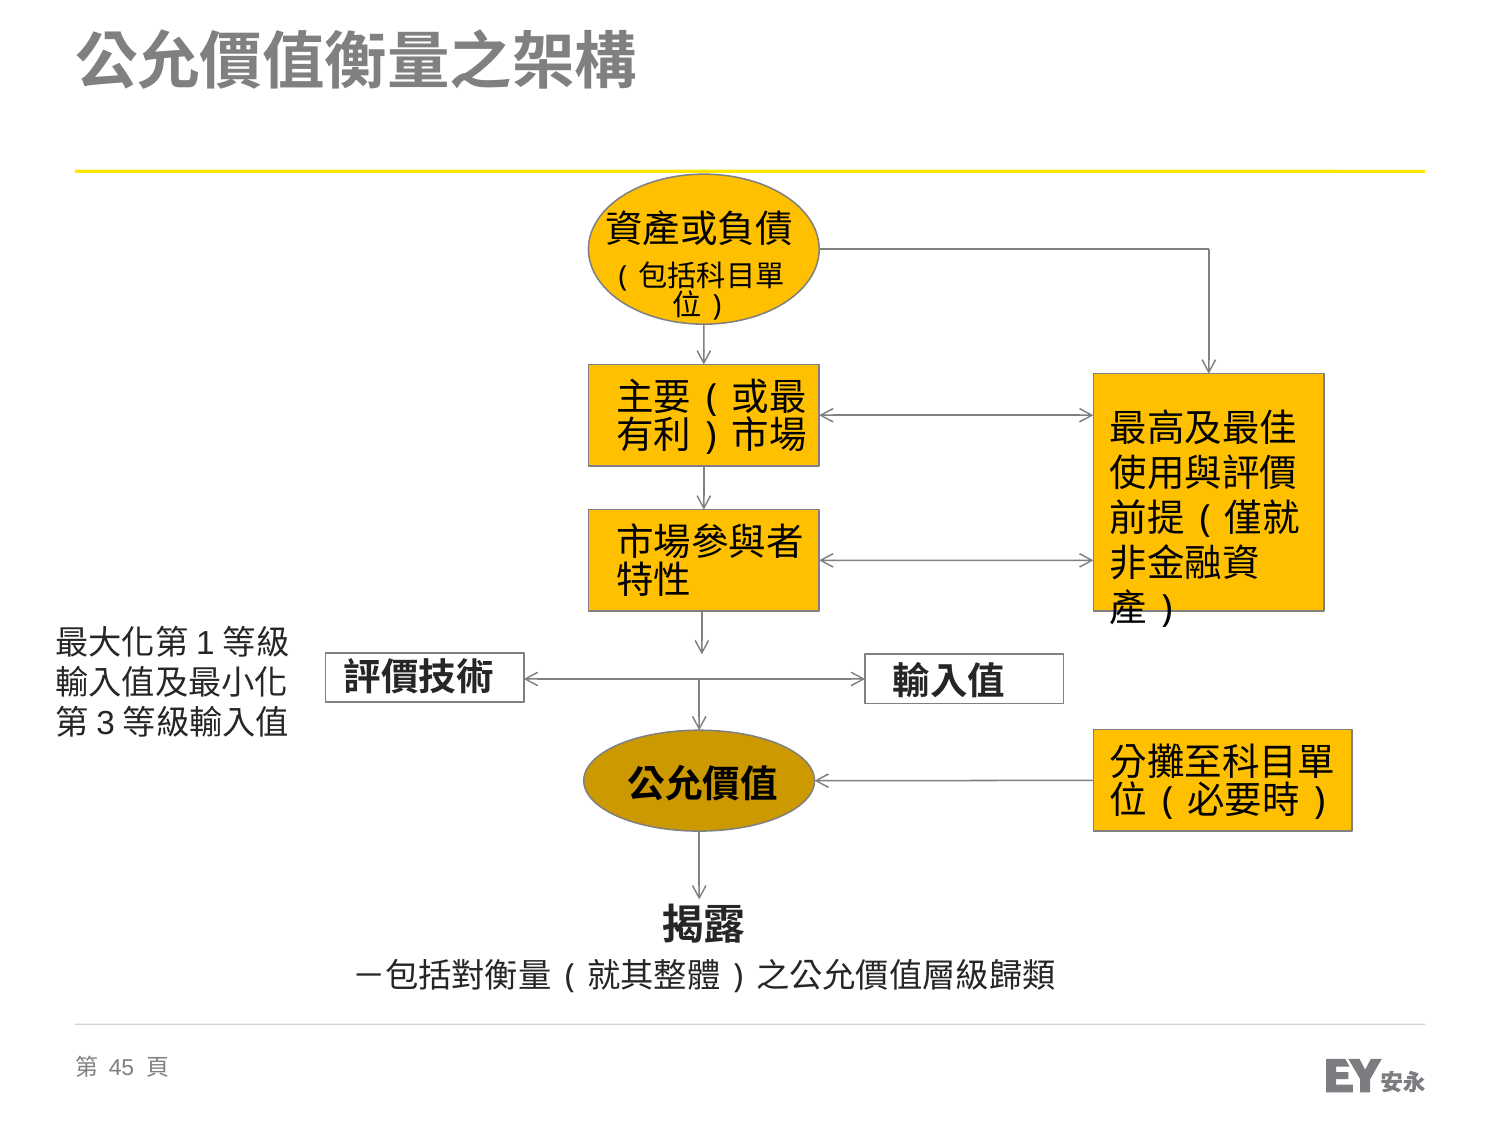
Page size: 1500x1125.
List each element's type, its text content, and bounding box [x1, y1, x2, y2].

text_box 資產或負債 (包括科目單位) [600, 205, 799, 322]
text_box 公允價值 [627, 760, 827, 805]
text_box 最高及最佳使用與評價前提(僅就非金融資產) [1109, 397, 1309, 629]
title 公允價值衡量之架構 [75, 33, 1425, 175]
text_box [586, 362, 821, 468]
text_box 揭露 －包括對衡量(就其整體)之公允價值層級歸類 [344, 899, 1064, 995]
text_box 最大化第1等級輸入值及最小化第3等級輸入值 [55, 615, 303, 742]
text_box [581, 728, 808, 834]
text_box 分攤至科目單位(必要時) [1109, 738, 1353, 822]
text_box [665, 322, 743, 327]
text_box [1091, 371, 1326, 613]
text_box [323, 651, 526, 704]
text_box [863, 652, 1066, 706]
text_box [586, 507, 821, 613]
text_box 主要(或最有利)市場 [616, 373, 815, 456]
text_box [607, 172, 822, 295]
text_box [586, 213, 600, 286]
text_box 市場參與者特性 [616, 518, 815, 602]
text_box [1091, 728, 1354, 833]
